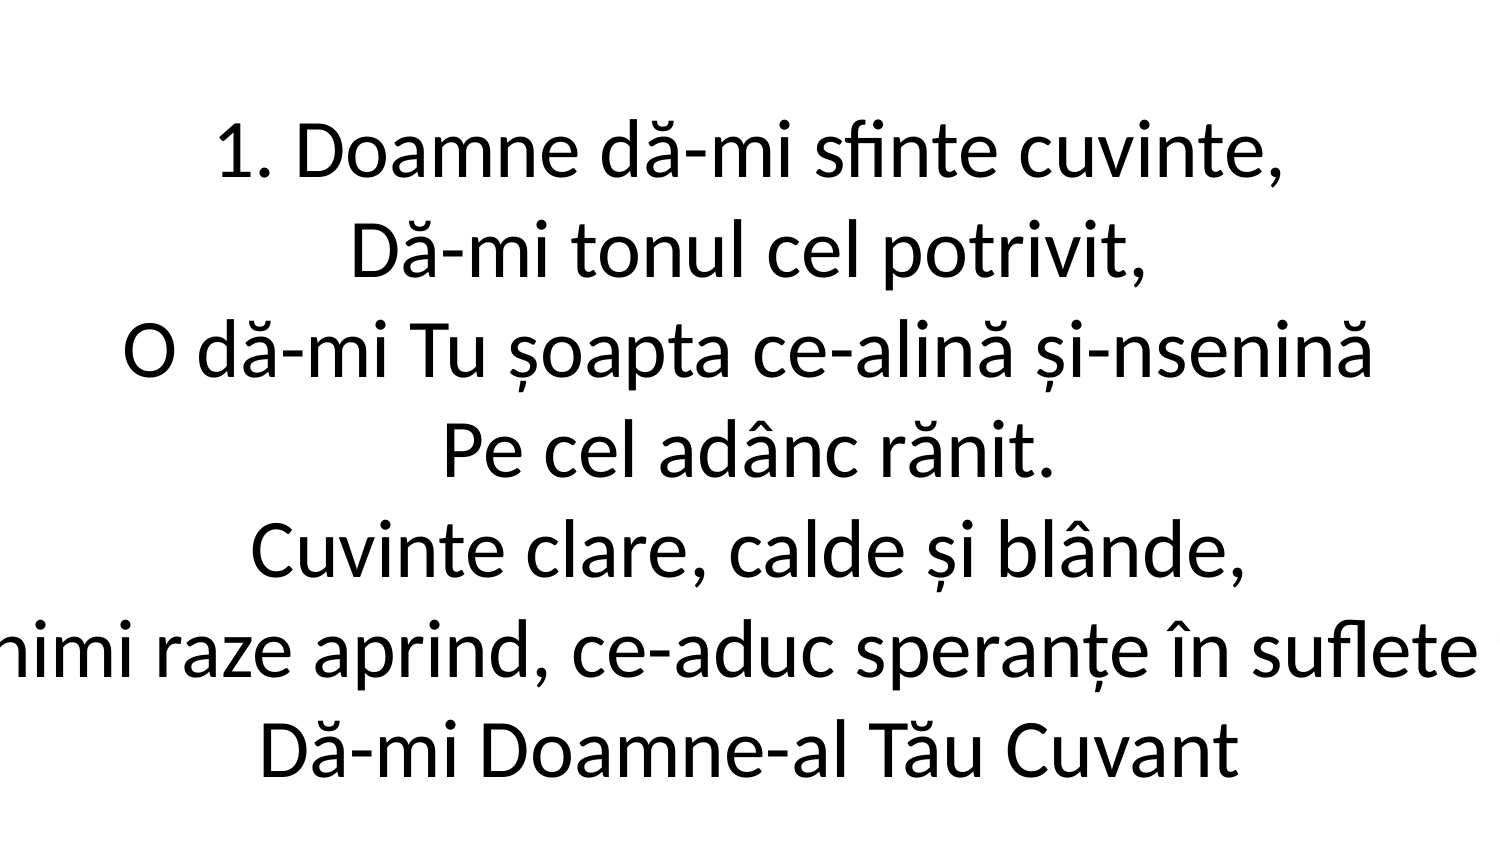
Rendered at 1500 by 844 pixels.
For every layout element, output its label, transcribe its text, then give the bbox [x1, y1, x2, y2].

text_box 1. Doamne dă-mi sfinte cuvinte, Dă-mi tonul cel potrivit, O dă-mi Tu șoapta ce-alină și-nsenină Pe cel adânc rănit. Cuvinte clare, calde și blânde, Ce-n inimi raze aprind, ce-aduc speranțe în suflete frânte Dă-mi Doamne-al Tău Cuvant [0, 42, 1500, 802]
